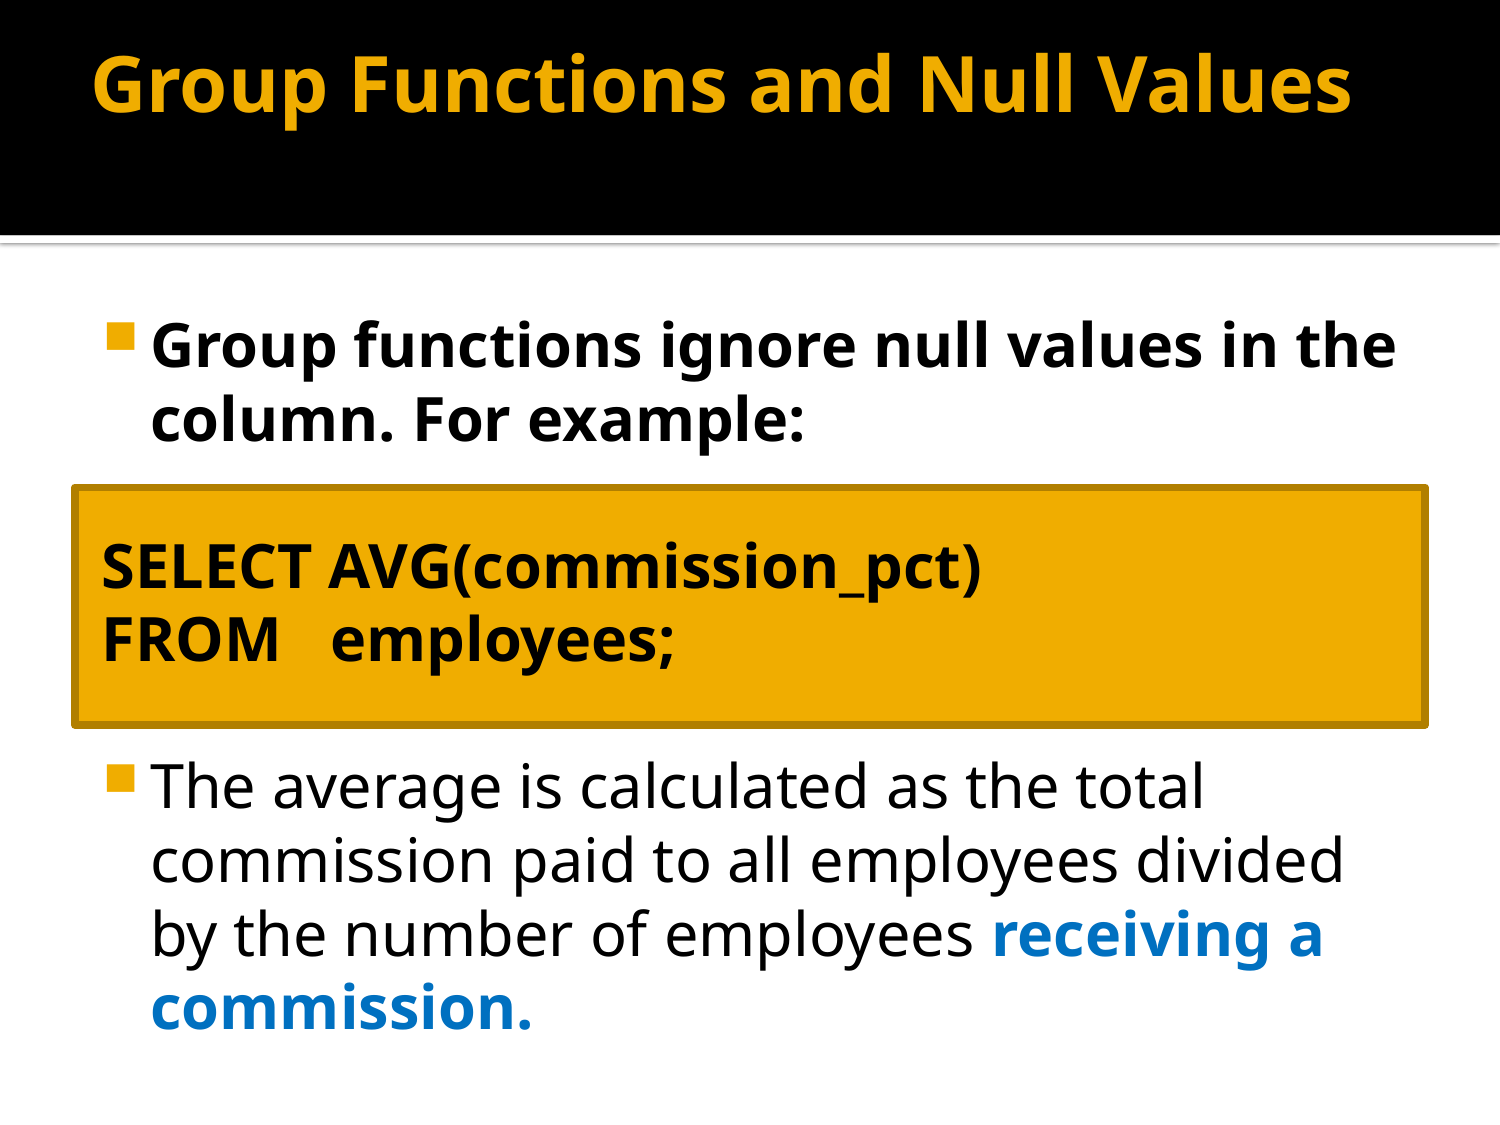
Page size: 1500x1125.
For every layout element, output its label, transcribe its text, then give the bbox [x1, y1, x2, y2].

list Group functions ignore null values in the column. For example: SELECT AVG(commission_pct) FROM employees; The average is calculated as the total commission paid to all employees divided by the number of employees receiving a commission. [74, 290, 1426, 1051]
title Group Functions and Null Values [75, 25, 1425, 231]
